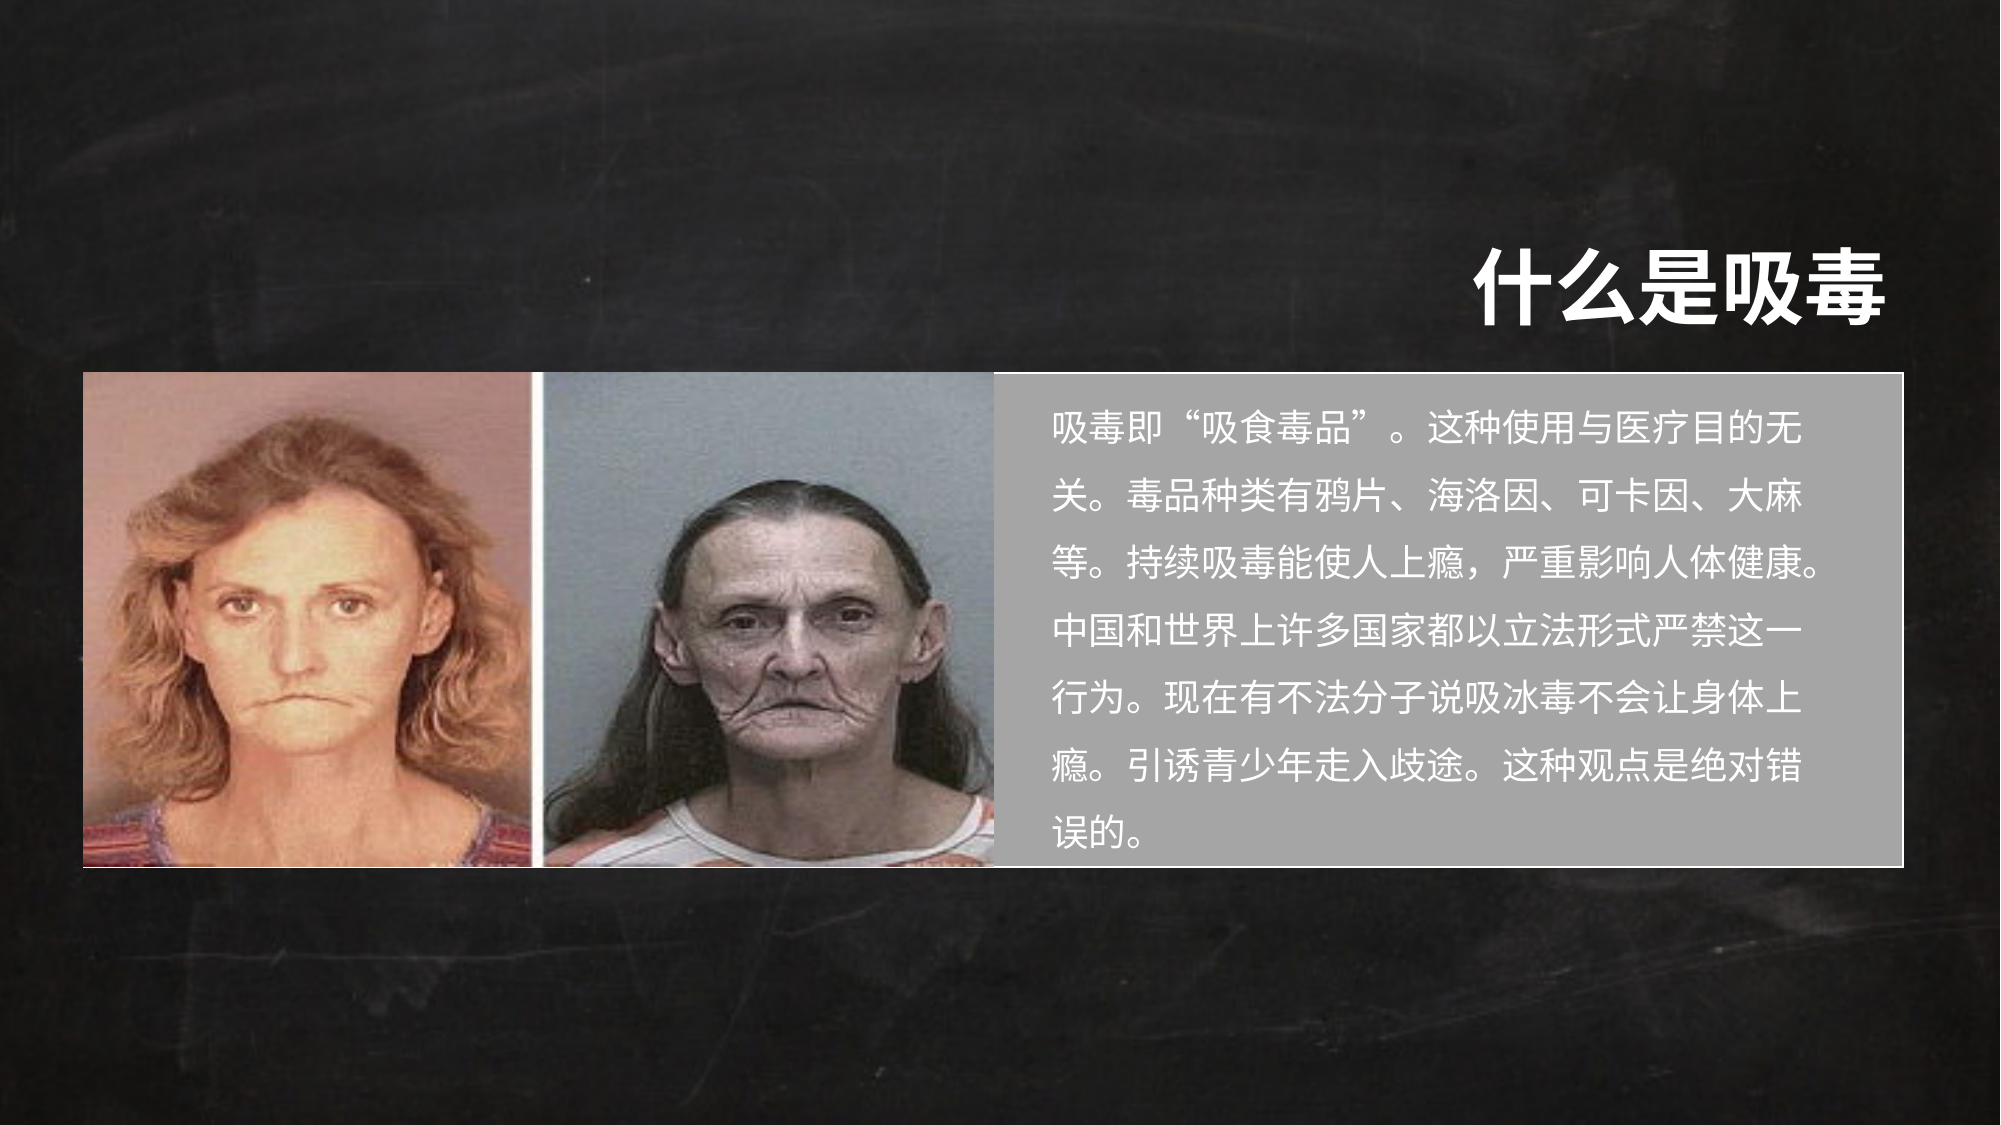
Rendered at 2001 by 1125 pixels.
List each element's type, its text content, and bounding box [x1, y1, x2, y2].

text_box [994, 372, 1904, 868]
text_box 什么是吸毒 [1456, 228, 1903, 343]
picture [0, 0, 2000, 1125]
text_box 吸毒即“吸食毒品”。这种使用与医疗目的无关。毒品种类有鸦片、海洛因、可卡因、大麻等。持续吸毒能使人上瘾，严重影响人体健康。中国和世界上许多国家都以立法形式严禁这一行为。现在有不法分子说吸冰毒不会让身体上瘾。引诱青少年走入歧途。这种观点是绝对错误的。 [1036, 374, 1818, 862]
